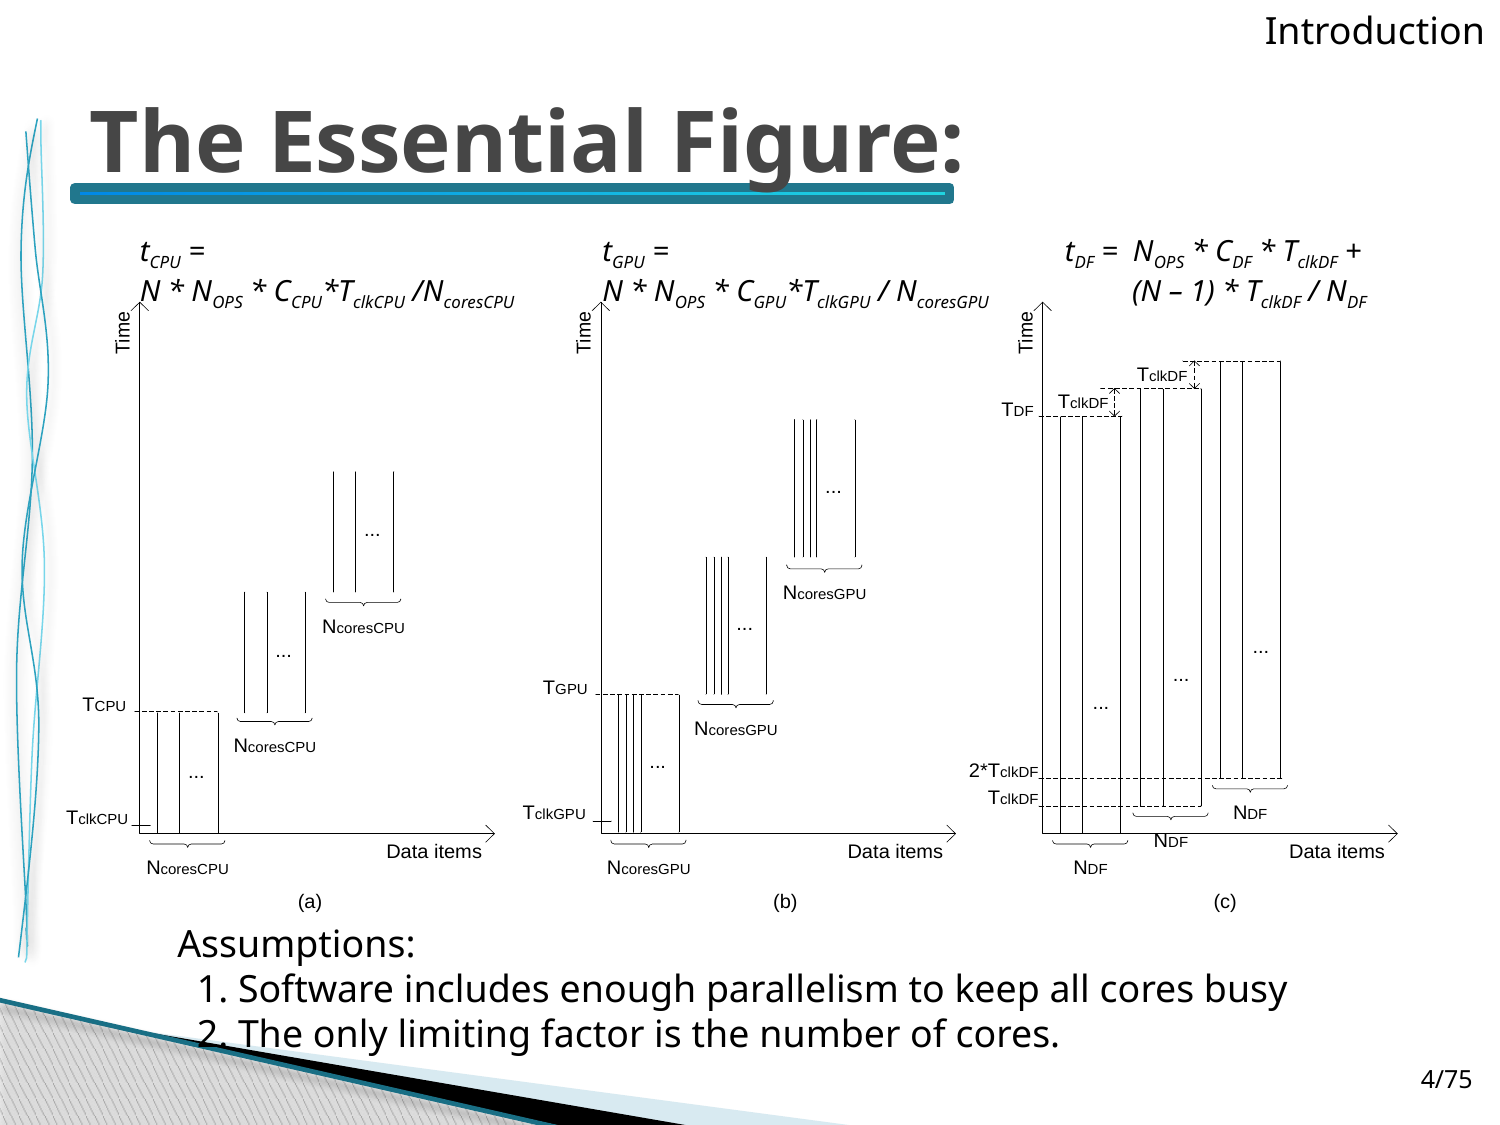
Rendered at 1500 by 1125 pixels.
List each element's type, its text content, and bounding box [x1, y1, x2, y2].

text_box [49, 287, 1413, 925]
text_box Assumptions: 1. Software includes enough parallelism to keep all cores busy 2. The only limiting factor is the number of cores. [162, 935, 1413, 1063]
title The Essential Figure: [75, 45, 1425, 233]
text_box tDF = NOPS * CDF * TclkDF + (N – 1) * TclkDF / NDF [1050, 224, 1500, 320]
text_box tGPU = N * NOPS * CGPU*TclkGPU / NcoresGPU [600, 224, 1050, 287]
list Introduction [1074, 1, 1500, 63]
text_box tCPU = N * NOPS * CCPU*TclkCPU /NcoresCPU [125, 224, 600, 287]
